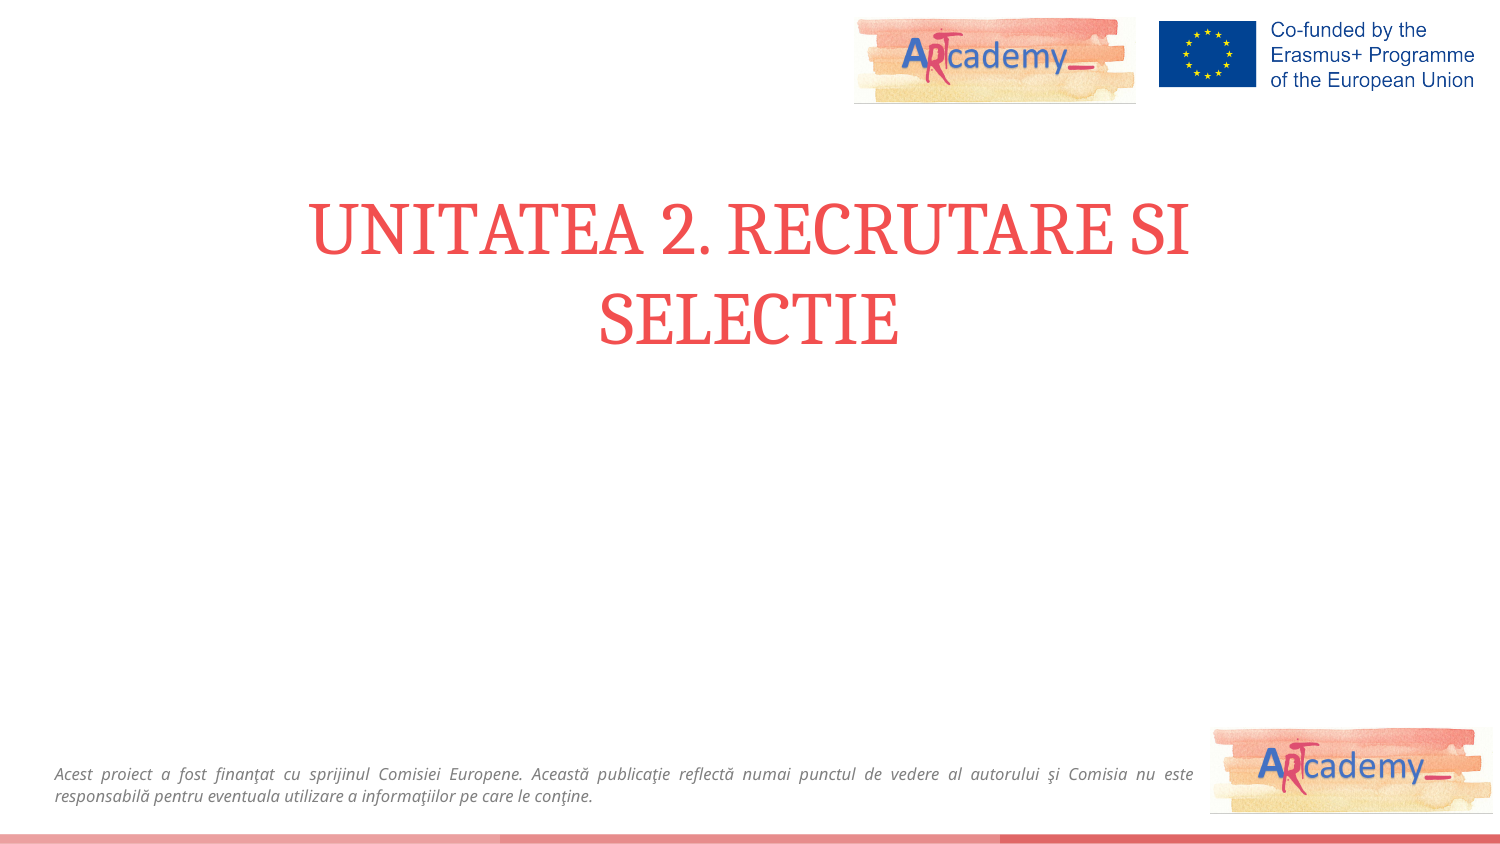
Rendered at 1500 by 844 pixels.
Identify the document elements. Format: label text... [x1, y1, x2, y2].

text_box Acest proiect a fost finanţat cu sprijinul Comisiei Europene. Această publicaţie reflectă numai punctul de vedere al autorului şi Comisia nu este responsabilă pentru eventuala utilizare a informaţiilor pe care le conţine. [39, 754, 1205, 808]
picture [854, 0, 1137, 134]
picture [1158, 21, 1474, 91]
title UNITATEA 2. RECRUTARE SI SELECTIE [164, 167, 1336, 375]
picture [1210, 709, 1493, 844]
